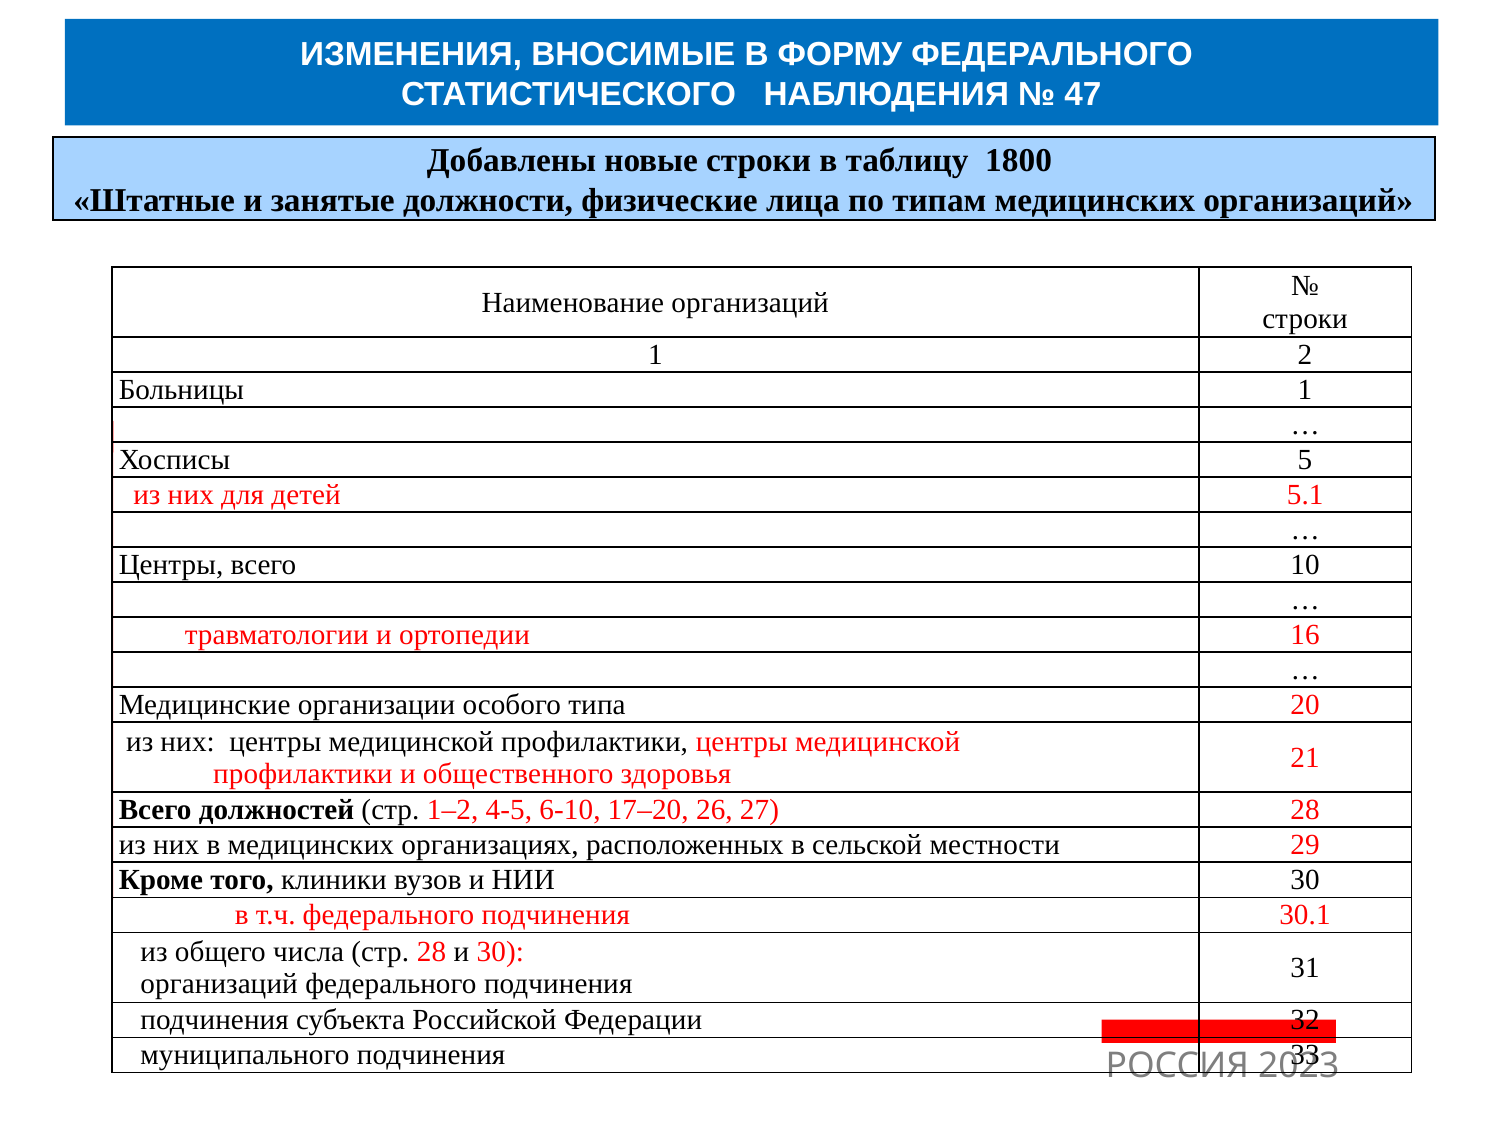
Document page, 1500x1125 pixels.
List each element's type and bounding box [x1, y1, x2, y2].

table_cell [1200, 653, 1411, 686]
table_cell [113, 478, 1198, 511]
table_header [1200, 268, 1411, 336]
table_cell [113, 898, 1198, 932]
table_cell [1200, 373, 1411, 406]
table_cell [113, 443, 1198, 476]
table_cell [1200, 478, 1411, 511]
table_cell [113, 1038, 1198, 1072]
subtitle [1089, 1073, 1372, 1114]
table_cell [113, 723, 1198, 791]
table_cell [113, 1003, 1198, 1037]
table_cell [1200, 793, 1411, 826]
table_cell [1200, 898, 1411, 932]
table_cell [1200, 828, 1411, 861]
table_cell [1200, 408, 1411, 441]
table_cell [113, 618, 1198, 651]
table_cell [1200, 513, 1411, 546]
table_cell [113, 688, 1198, 721]
table_cell [1200, 933, 1411, 1002]
table_cell [1200, 443, 1411, 476]
table_cell [113, 338, 1198, 371]
table_cell [1200, 618, 1411, 651]
table_header [113, 268, 1198, 336]
table_cell [1200, 863, 1411, 897]
table_cell [1200, 338, 1411, 371]
table_cell [113, 653, 1198, 686]
table_cell [113, 513, 1198, 546]
text_box [63, 16, 1441, 128]
table_cell [1200, 1003, 1411, 1037]
table_cell [113, 583, 1198, 616]
table_cell [113, 793, 1198, 826]
table_cell [1200, 548, 1411, 581]
table_cell [1200, 688, 1411, 721]
text_box [53, 137, 1436, 220]
table_cell [113, 548, 1198, 581]
table_cell [113, 828, 1198, 861]
table_cell [113, 373, 1198, 406]
table_cell [1200, 583, 1411, 616]
table_cell [113, 863, 1198, 897]
table_cell [113, 408, 1198, 441]
table_cell [1200, 1038, 1411, 1072]
table_cell [113, 933, 1198, 1002]
table_cell [1200, 723, 1411, 791]
